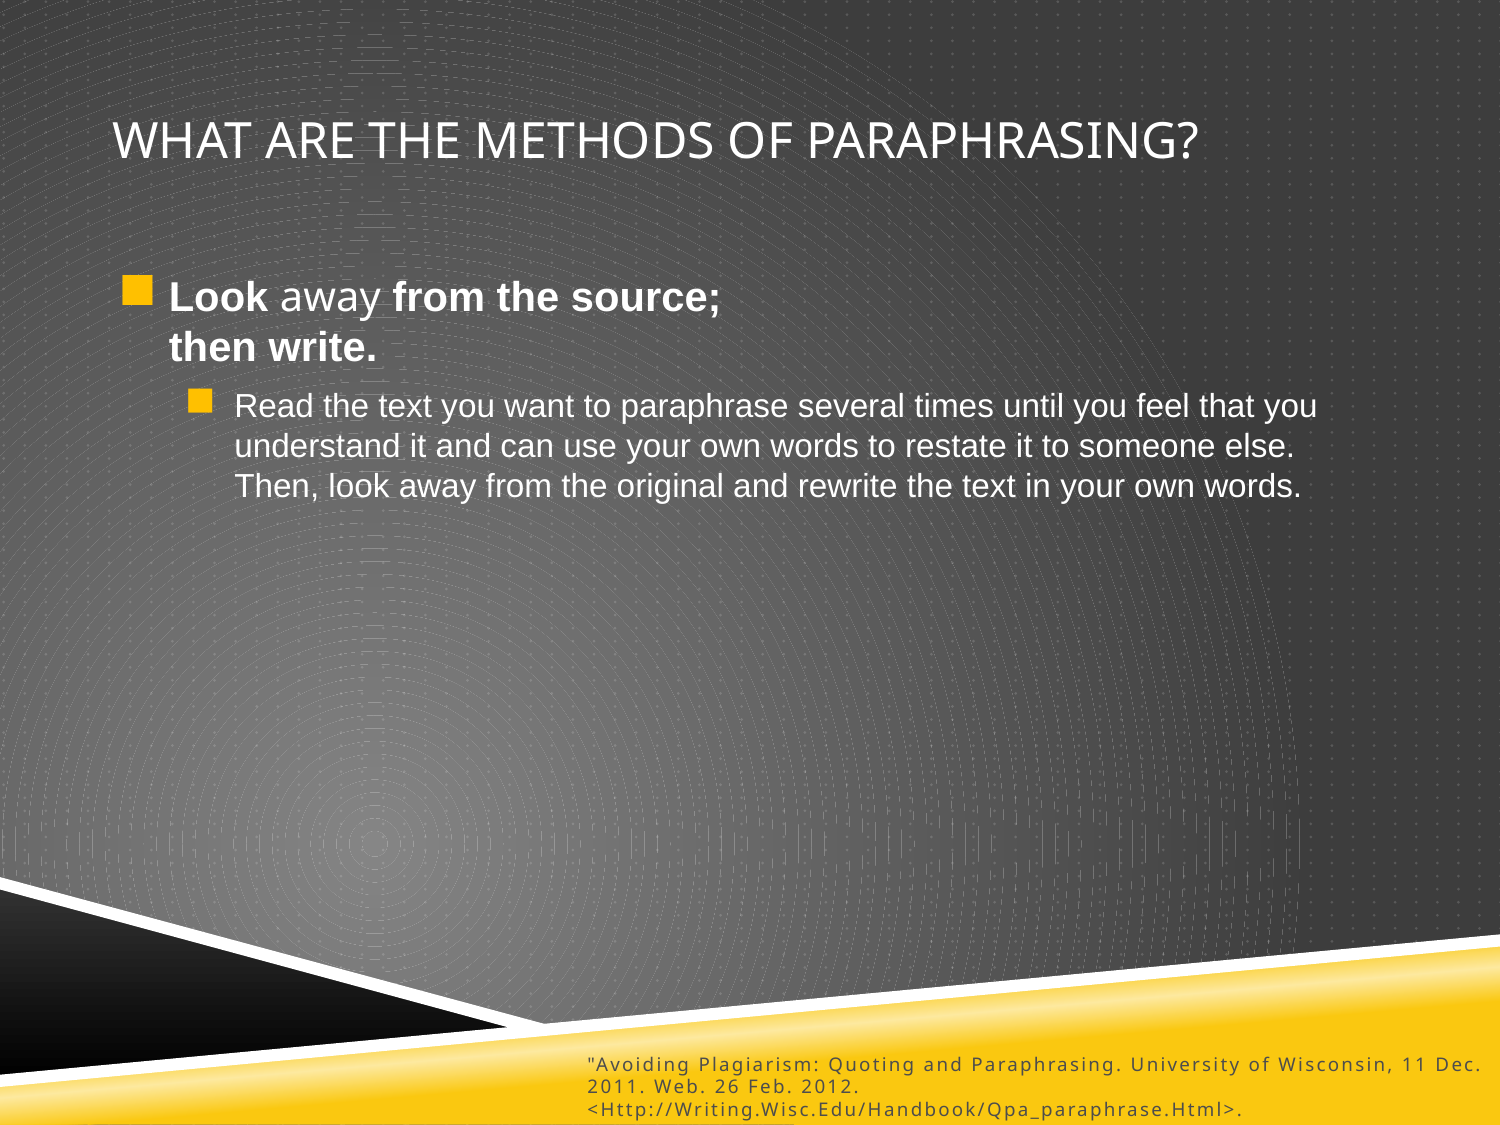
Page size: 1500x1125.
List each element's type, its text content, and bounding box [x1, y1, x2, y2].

title What are the Methods of Paraphrasing? [112, 45, 1388, 233]
text_box "Avoiding Plagiarism: Quoting and Paraphrasing. University of Wisconsin, 11 Dec. 2011. Web. 26 Feb. 2012. <Http://Writing.Wisc.Edu/Handbook/Qpa_paraphrase.Html>. [587, 1044, 1500, 1120]
list Look away from the source; then write. Read the text you want to paraphrase several times until you feel that you understand it and can use your own words to restate it to someone else. Then, look away from the original and rewrite the text in your own words. [112, 262, 1388, 1005]
